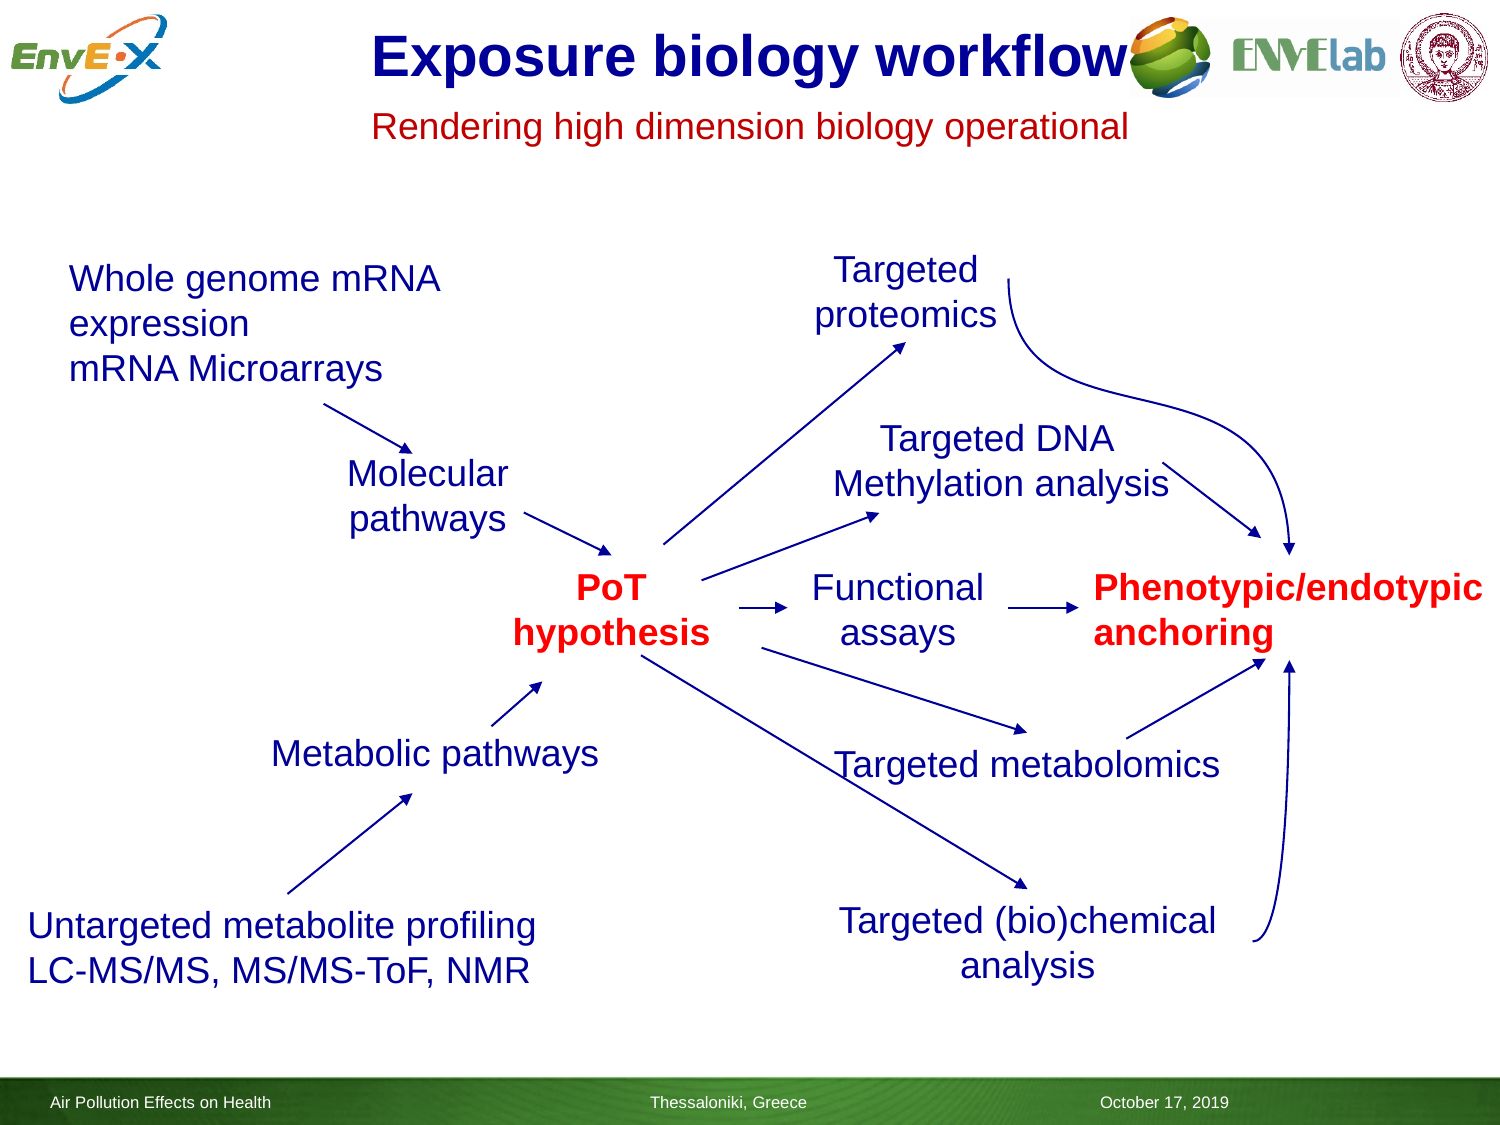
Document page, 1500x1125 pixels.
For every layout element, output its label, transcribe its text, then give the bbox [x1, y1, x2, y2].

picture [0, 8, 74, 107]
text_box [287, 793, 413, 895]
text_box Untargeted metabolite profiling LC-MS/MS, MS/MS-ToF, NMR [12, 893, 563, 999]
text_box Targeted metabolomics [1033, 732, 1247, 793]
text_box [701, 512, 880, 581]
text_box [761, 647, 1028, 654]
text_box Phenotypic/endotypic anchoring [1078, 555, 1500, 661]
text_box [491, 681, 543, 727]
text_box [1162, 462, 1262, 539]
picture [1425, 13, 1488, 102]
text_box Targeted proteomics [748, 237, 1063, 343]
text_box Targeted (bio)chemical analysis [802, 889, 1253, 994]
text_box Targeted DNA Methylation analysis [912, 406, 1003, 512]
text_box PoT hypothesis [484, 555, 739, 661]
text_box Molecular pathways [267, 441, 589, 547]
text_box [1252, 661, 1290, 943]
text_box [663, 343, 907, 545]
picture [0, 1076, 1500, 1125]
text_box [1008, 278, 1290, 556]
text_box Metabolic pathways [229, 721, 635, 782]
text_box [323, 403, 413, 454]
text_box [640, 655, 1028, 890]
text_box Exposure biology workflow Rendering high dimension biology operational [74, 0, 1425, 178]
text_box Functional assays [787, 555, 1009, 646]
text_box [523, 512, 612, 556]
text_box Whole genome mRNA expression mRNA Microarrays [54, 246, 577, 397]
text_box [1125, 658, 1267, 739]
